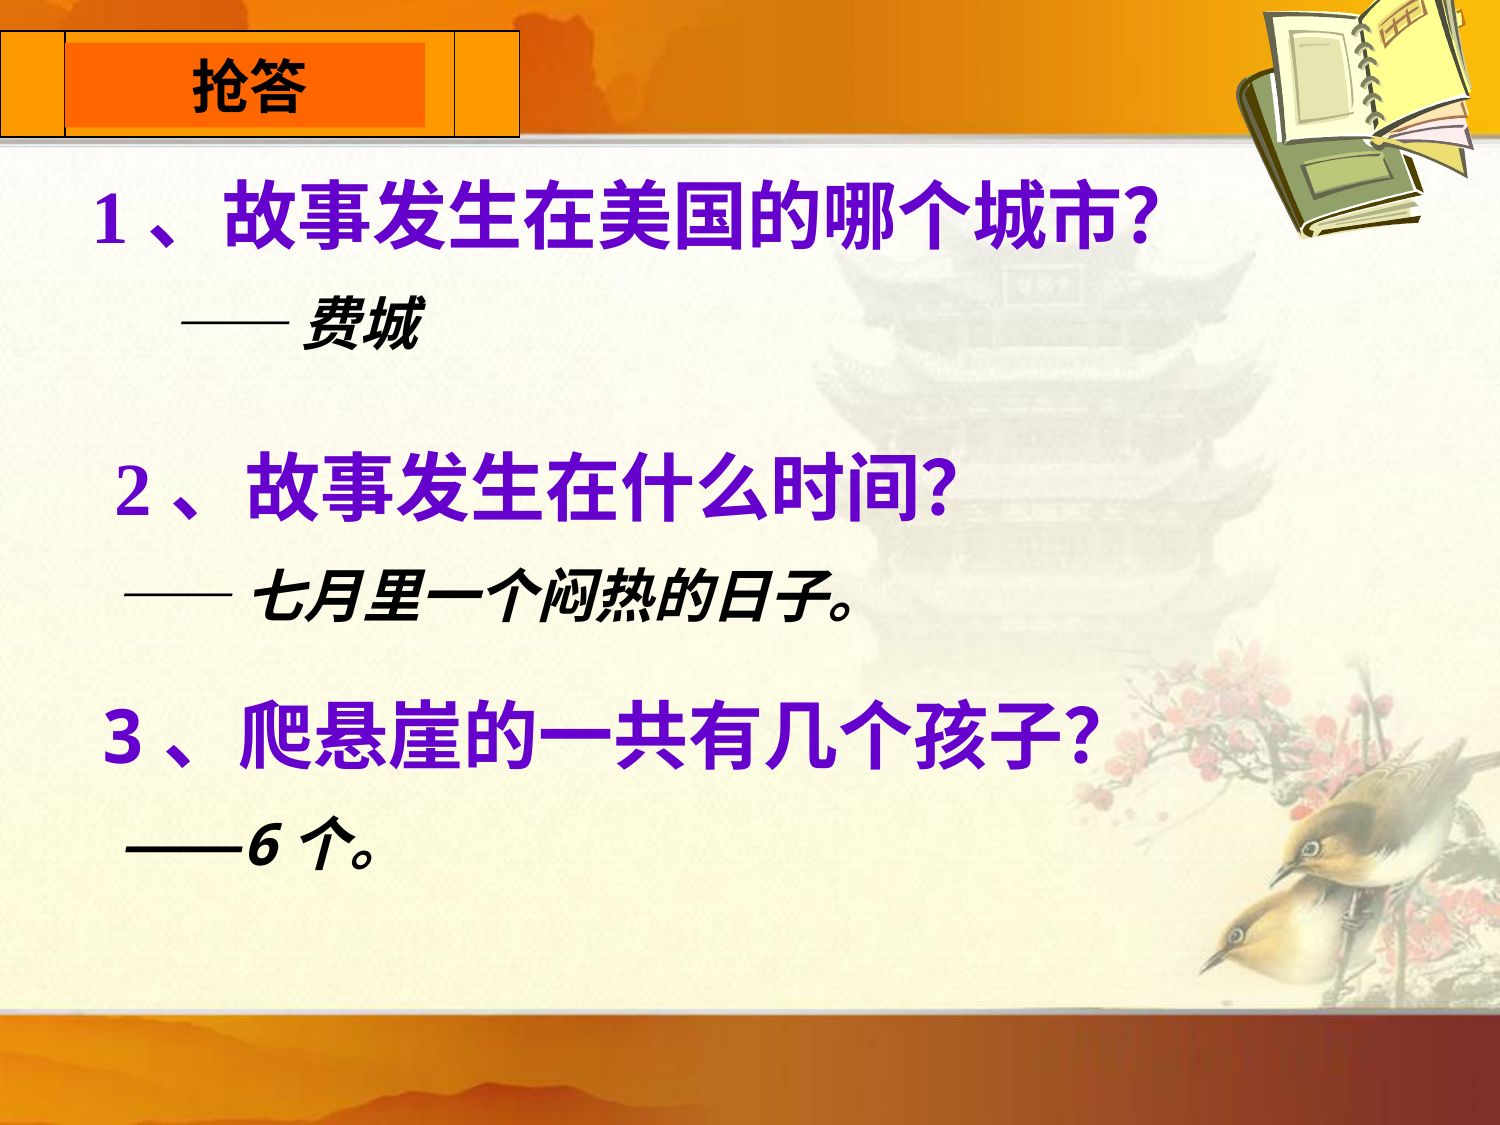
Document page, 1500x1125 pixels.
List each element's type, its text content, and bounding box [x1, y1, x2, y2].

text_box 1、故事发生在美国的哪个城市？ ——费城 [76, 160, 1315, 365]
text_box 抢答 [64, 42, 425, 128]
text_box 3、爬悬崖的一共有几个孩子？ ——6个。 [41, 680, 1154, 975]
text_box 2、故事发生在什么时间？ ——七月里一个闷热的日子。 [100, 432, 1282, 637]
picture [0, 0, 1500, 1125]
text_box 预习检查 [0, 31, 520, 138]
list [75, 262, 1425, 1005]
